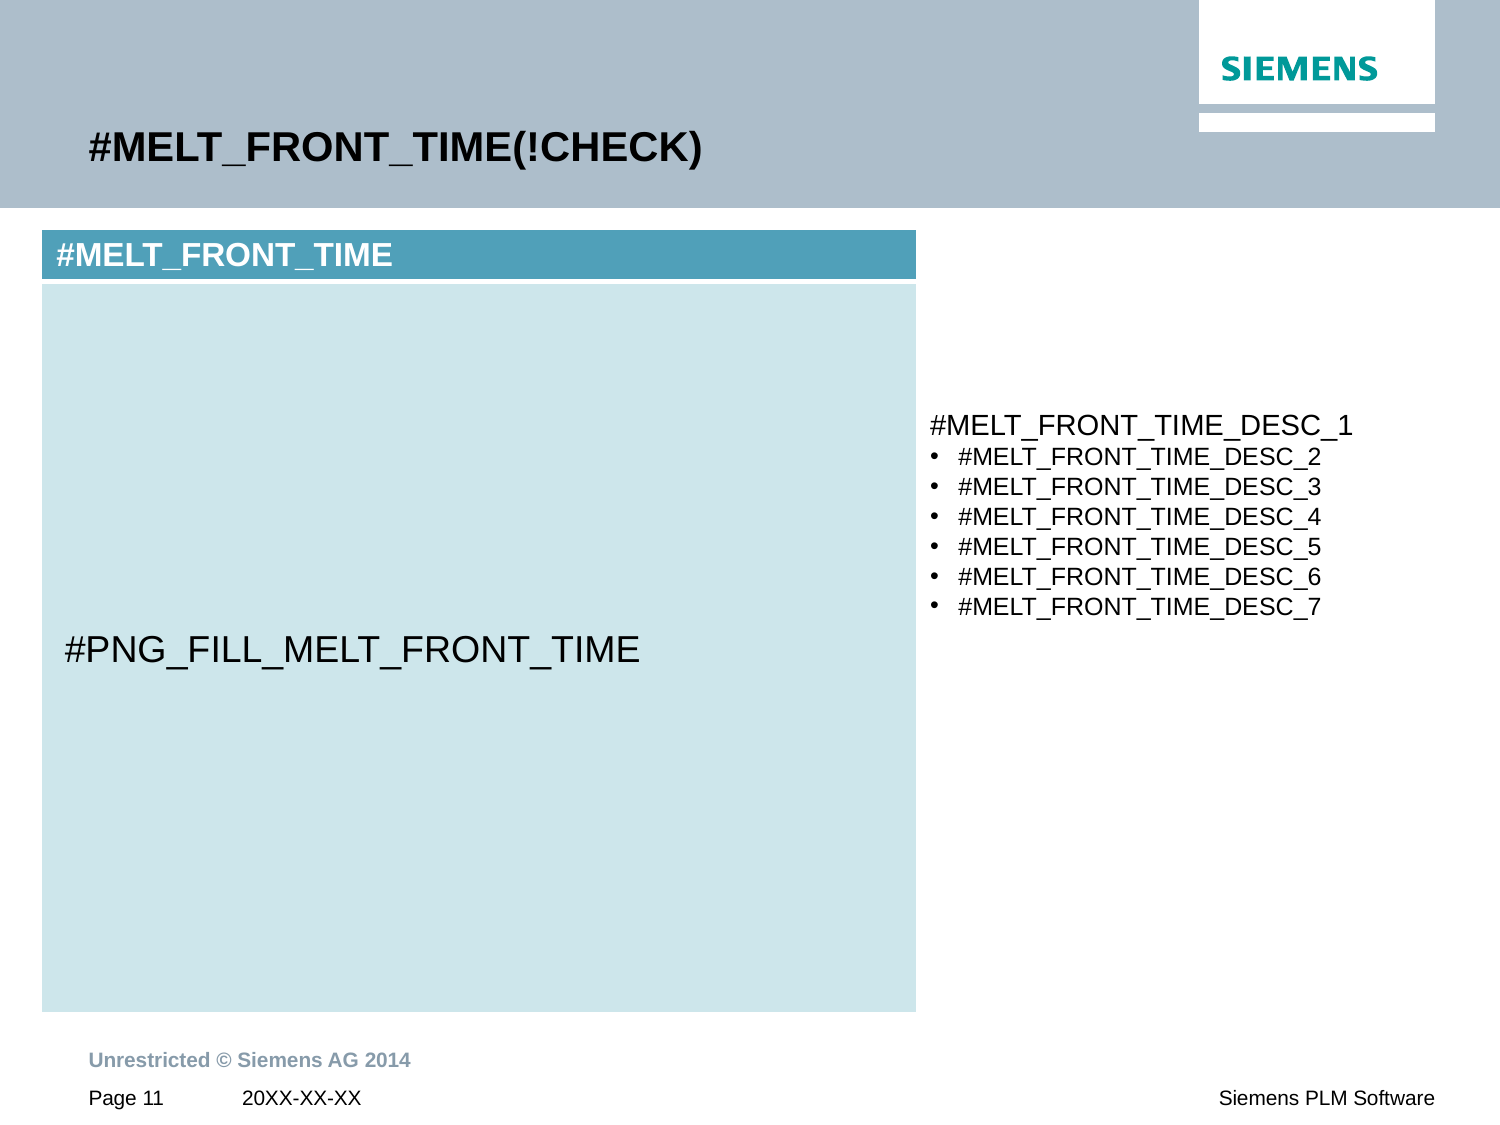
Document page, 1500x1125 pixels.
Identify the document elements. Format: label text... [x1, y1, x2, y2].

title #MELT_FRONT_TIME(!CHECK) [0, 0, 1500, 209]
text_box #MELT_FRONT_TIME_DESC_1 #MELT_FRONT_TIME_DESC_2 #MELT_FRONT_TIME_DESC_3 #MELT_FRONT_TIME_DESC_4 #MELT_FRONT_TIME_DESC_5 #MELT_FRONT_TIME_DESC_6 #MELT_FRONT_TIME_DESC_7 [915, 398, 1436, 658]
text_box #PNG_FILL_MELT_FRONT_TIME [64, 302, 892, 988]
table_header #MELT_FRONT_TIME [42, 230, 916, 279]
table_cell [42, 284, 916, 1012]
